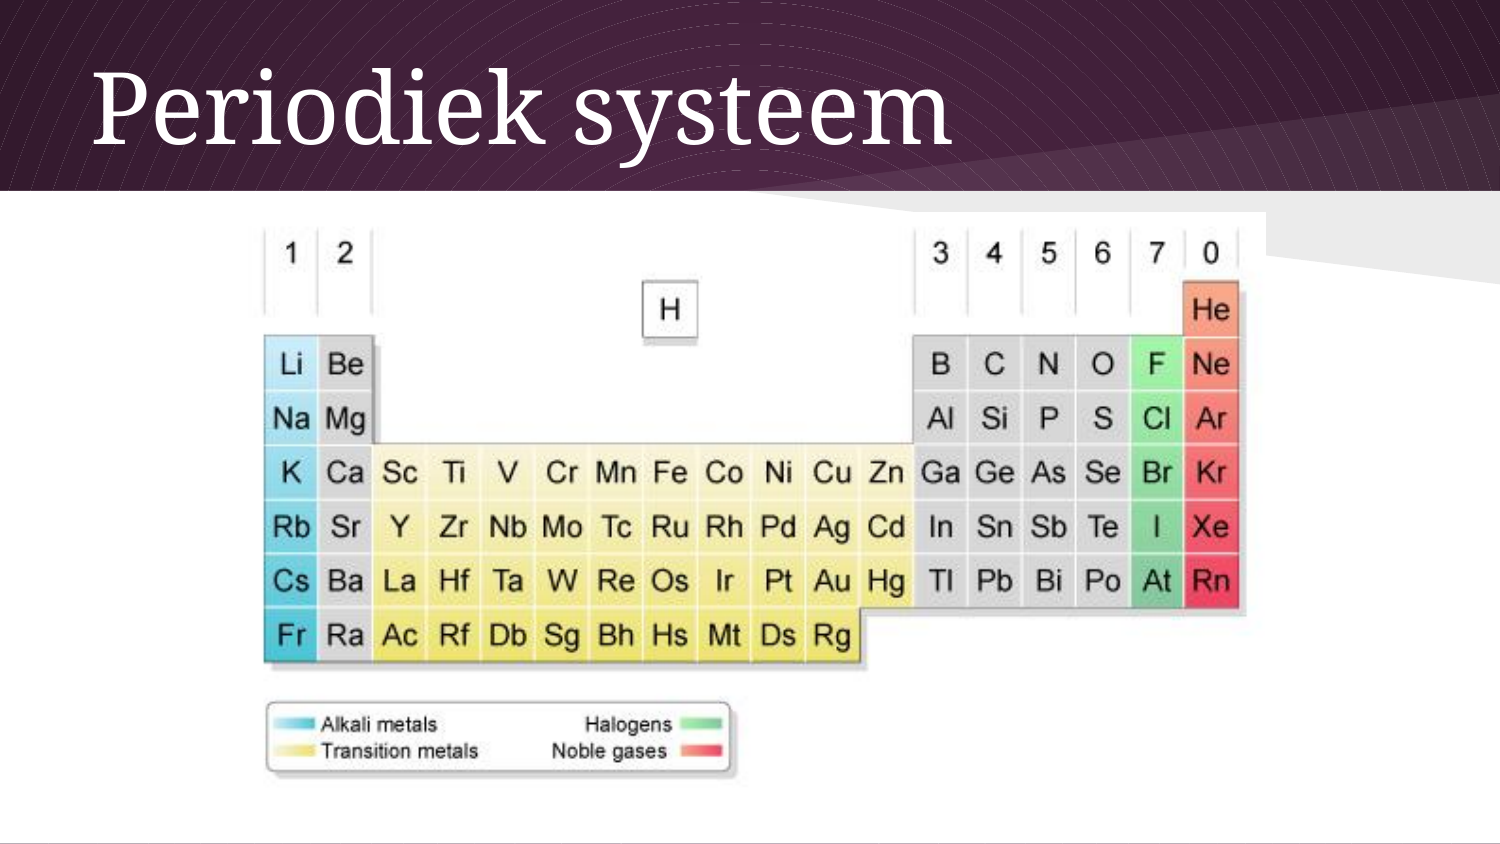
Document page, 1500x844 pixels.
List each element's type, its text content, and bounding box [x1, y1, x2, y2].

title Periodiek systeem [75, 33, 1425, 175]
picture [234, 212, 1266, 793]
